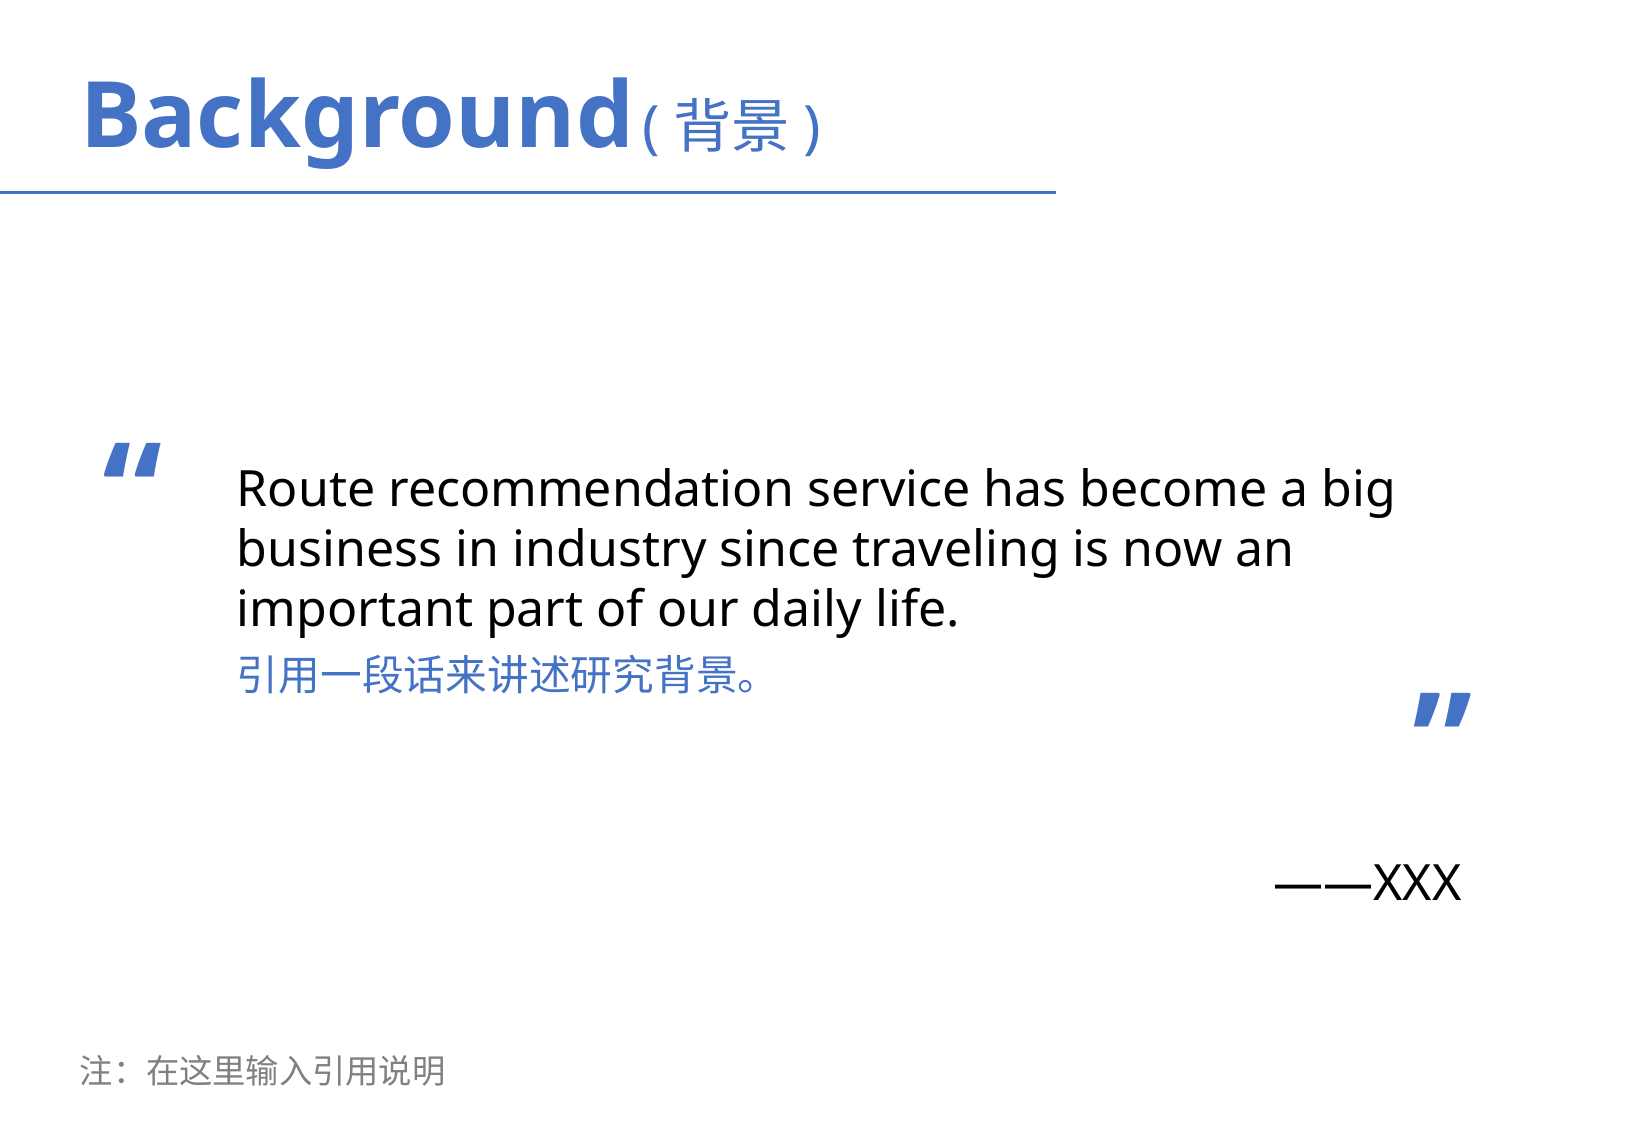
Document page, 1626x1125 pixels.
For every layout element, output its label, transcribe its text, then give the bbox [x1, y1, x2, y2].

text_box Route recommendation service has become a big business in industry since traveling is now an important part of our daily life. [222, 449, 1477, 645]
text_box ——XXX [1147, 843, 1477, 919]
text_box 注：在这里输入引用说明 [64, 1042, 546, 1098]
text_box ” [1386, 646, 1499, 827]
text_box 引用一段话来讲述研究背景。 [222, 641, 1054, 706]
text_box “ [76, 396, 189, 577]
list Background (背景) [64, 48, 1371, 156]
